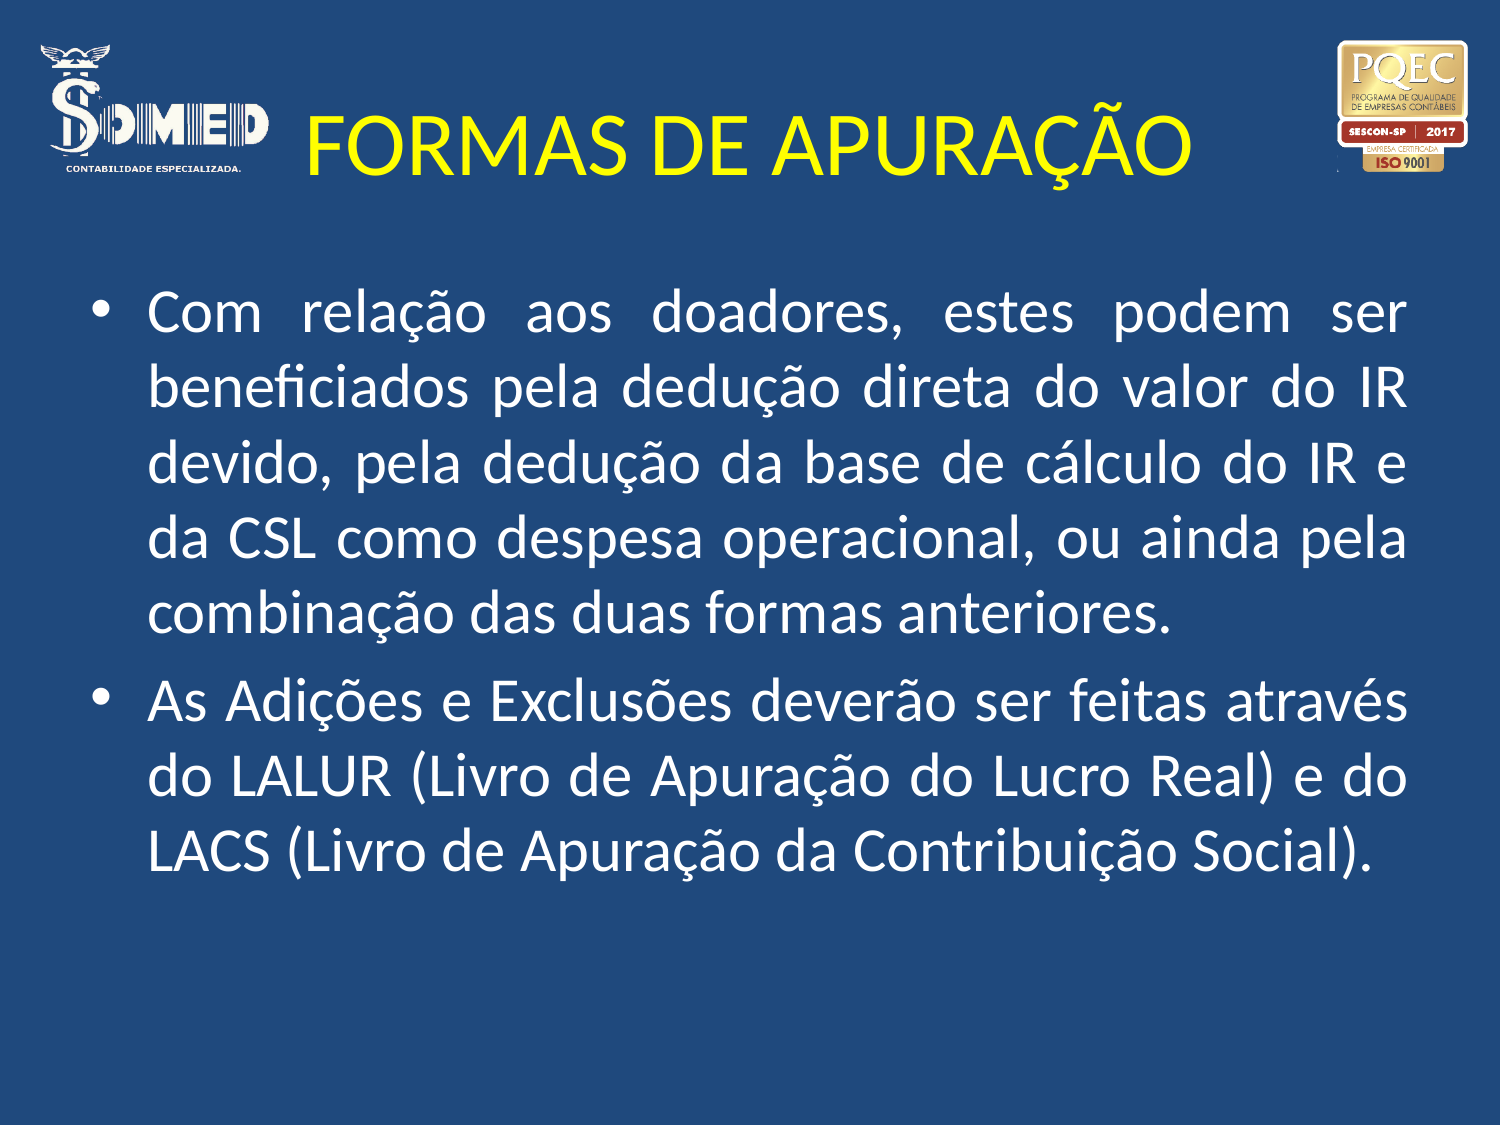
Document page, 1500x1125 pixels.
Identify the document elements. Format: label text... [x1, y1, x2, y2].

picture [1336, 40, 1468, 172]
picture [32, 39, 281, 196]
title FORMAS DE APURAÇÃO [75, 45, 1425, 233]
list Com relação aos doadores, estes podem ser beneficiados pela dedução direta do valor do IR devido, pela dedução da base de cálculo do IR e da CSL como despesa operacional, ou ainda pela combinação das duas formas anteriores. As Adições e Exclusões deverão ser feitas através do LALUR (Livro de Apuração do Lucro Real) e do LACS (Livro de Apuração da Contribuição Social). [75, 262, 1425, 1005]
